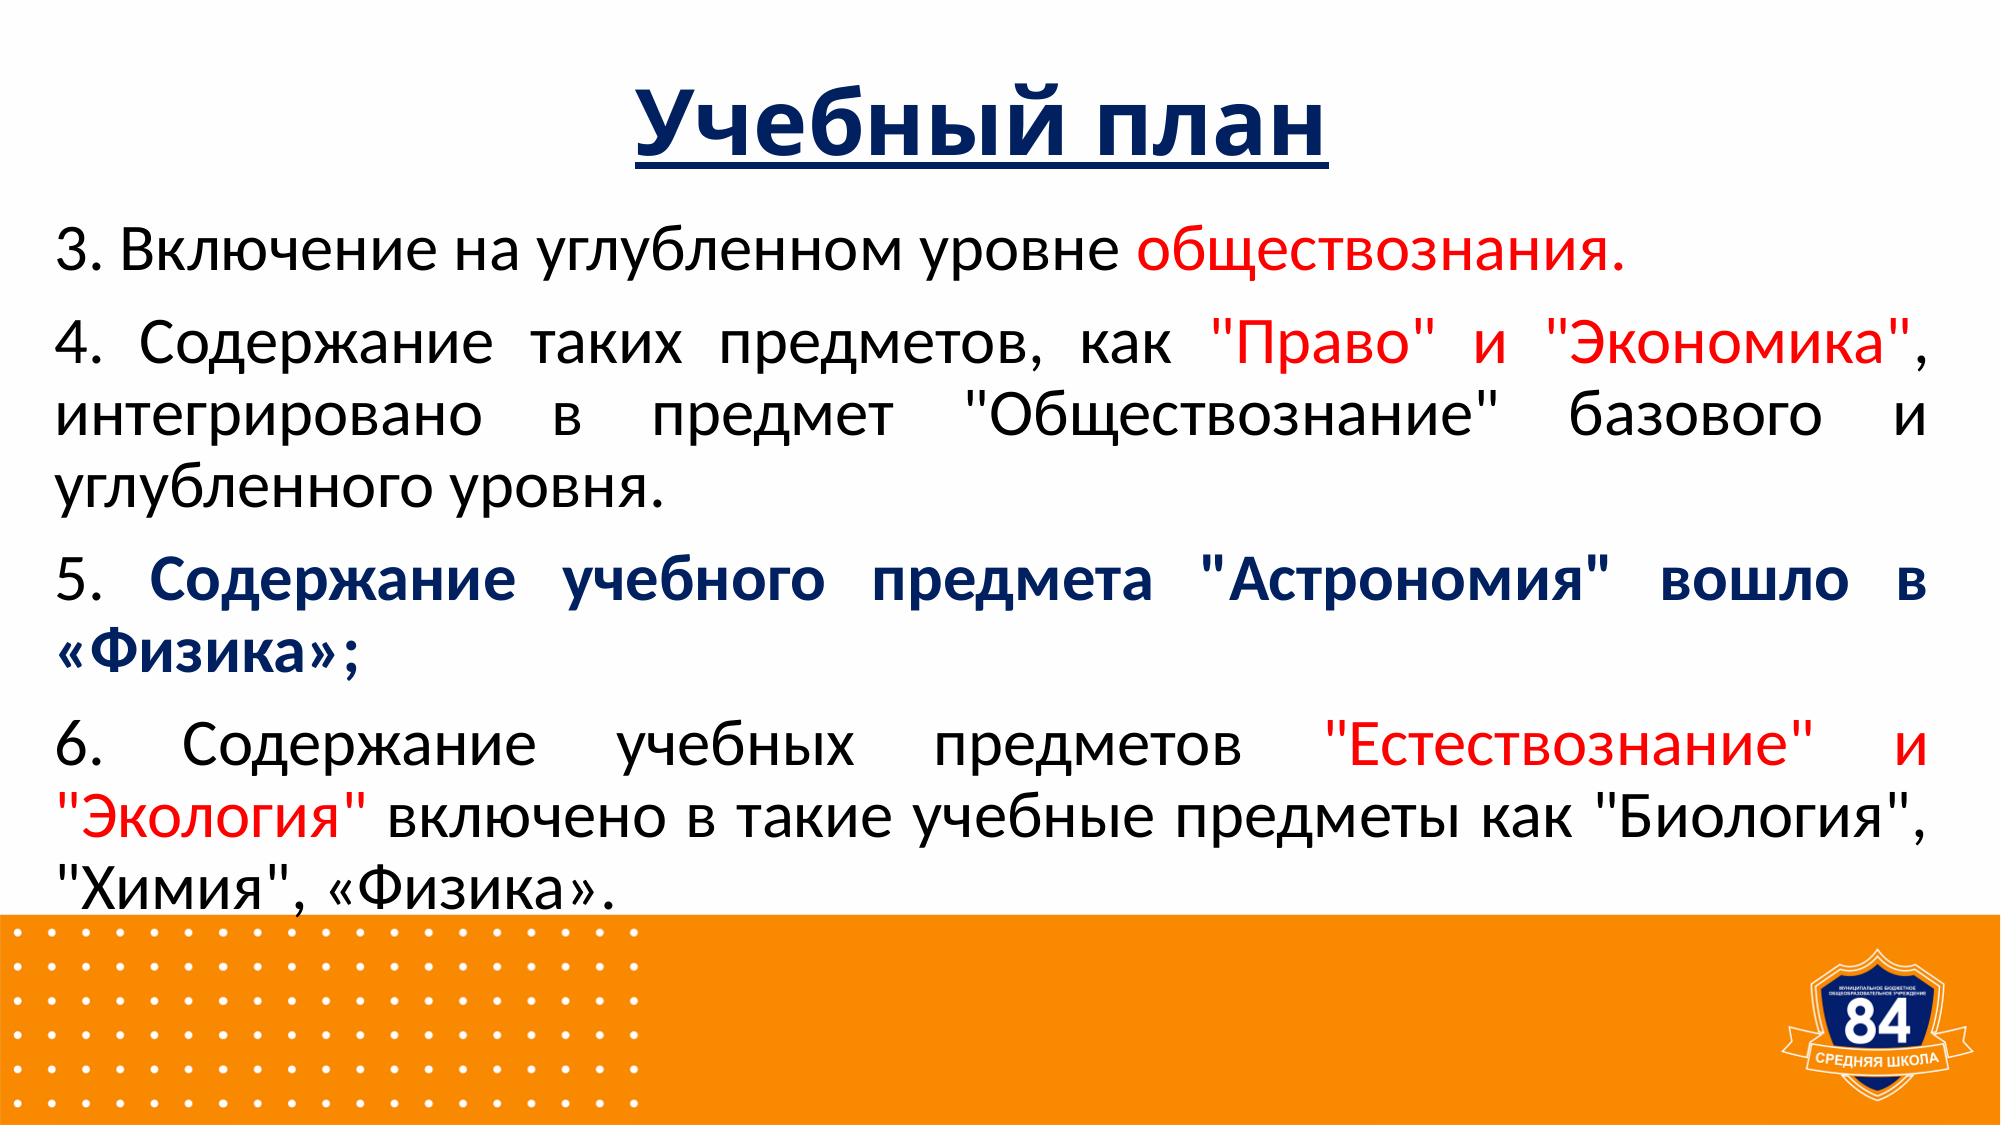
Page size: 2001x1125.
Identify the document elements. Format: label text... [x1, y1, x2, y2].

picture [0, 0, 2001, 1125]
list 3. Включение на углубленном уровне обществознания. 4. Содержание таких предметов, как "Право" и "Экономика", интегрировано в предмет "Обществознание" базового и углубленного уровня. 5. Содержание учебного предмета "Астрономия" вошло в «Физика»; 6. Содержание учебных предметов "Естествознание" и "Экология" включено в такие учебные предметы как "Биология", "Химия", «Физика». [39, 205, 1945, 1094]
title Учебный план [39, 30, 1925, 205]
